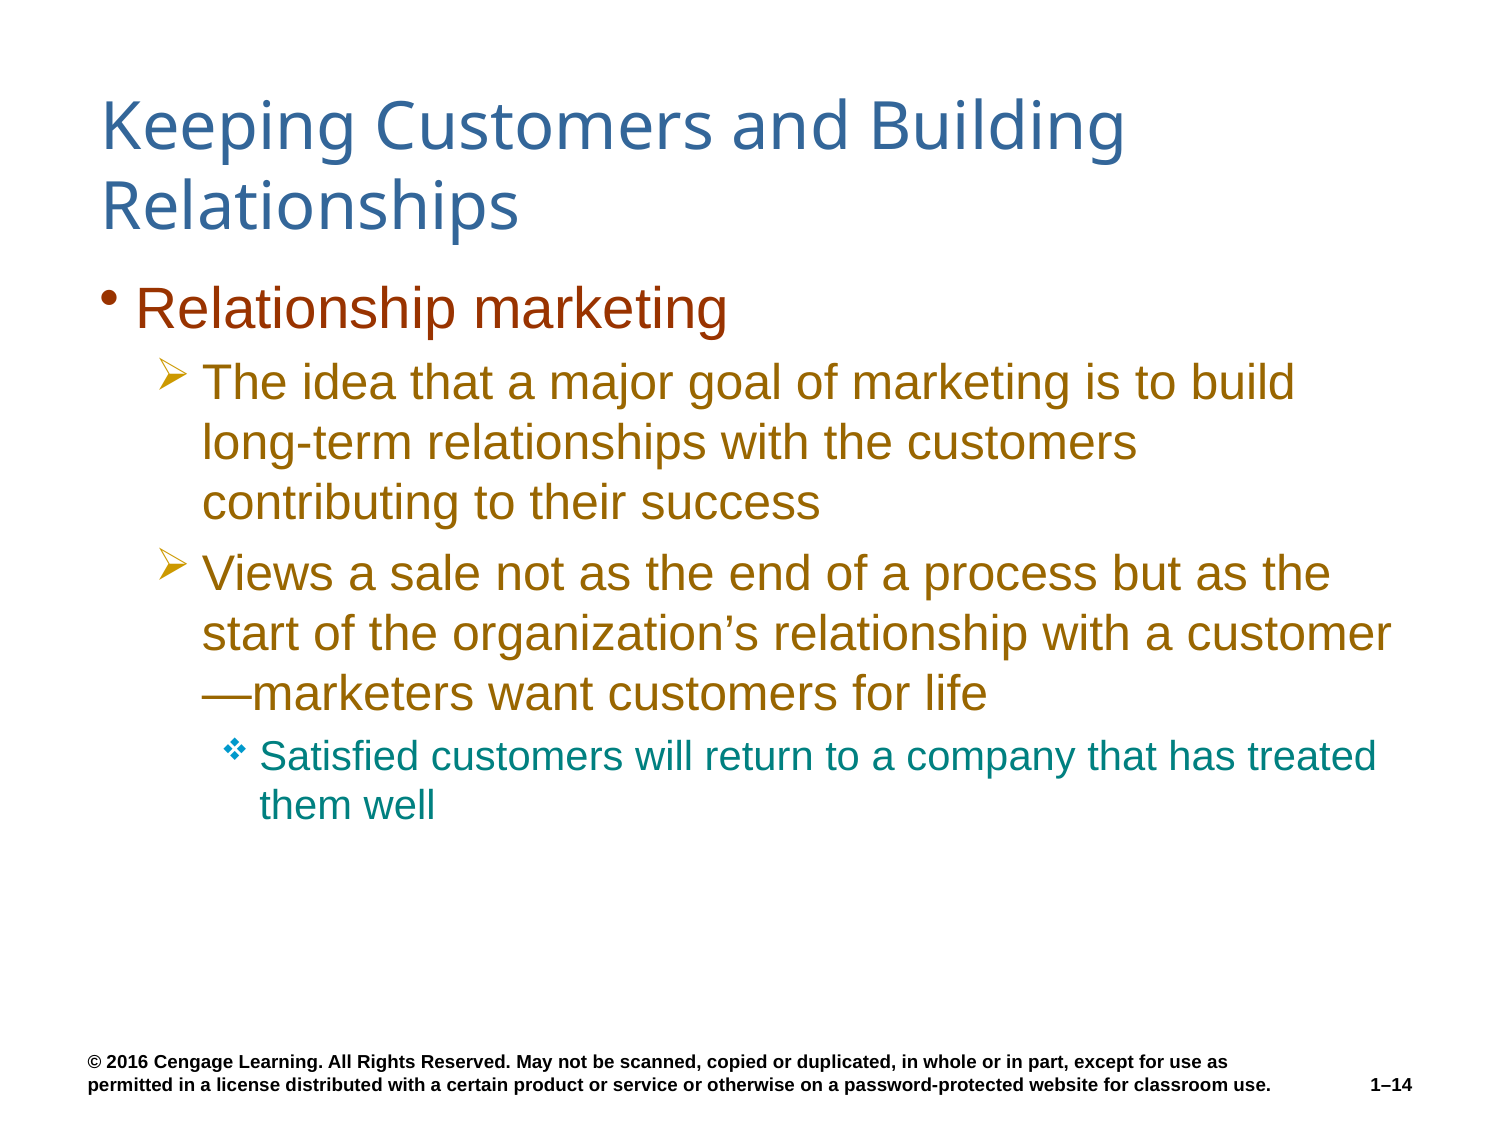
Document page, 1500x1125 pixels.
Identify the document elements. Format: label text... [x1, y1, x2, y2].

list Relationship marketing The idea that a major goal of marketing is to build long-term relationships with the customers contributing to their success Views a sale not as the end of a process but as the start of the organization’s relationship with a customer—marketers want customers for life Satisfied customers will return to a company that has treated them well [84, 262, 1414, 1013]
title Keeping Customers and Building Relationships [85, 75, 1411, 171]
footer © 2016 Cengage Learning. All Rights Reserved. May not be scanned, copied or duplicated, in whole or in part, except for use as permitted in a license distributed with a certain product or service or otherwise on a password-protected website for classroom use. [87, 1057, 1050, 1103]
slide_number 1–14 [1050, 1042, 1413, 1103]
